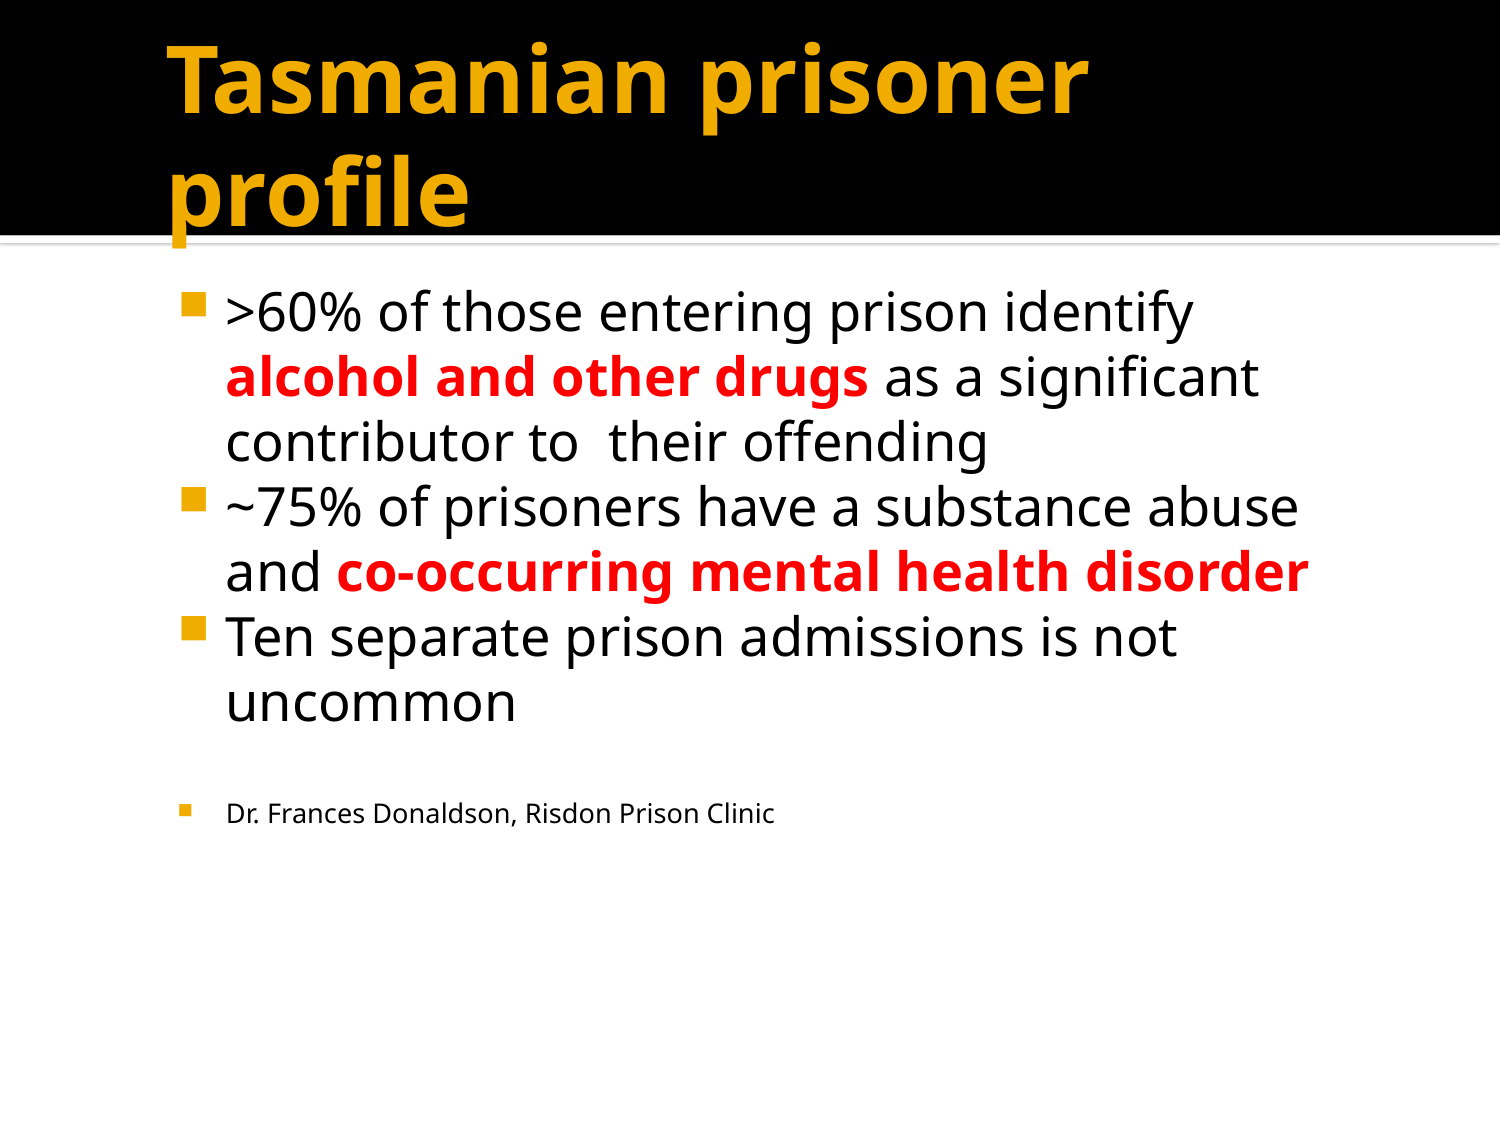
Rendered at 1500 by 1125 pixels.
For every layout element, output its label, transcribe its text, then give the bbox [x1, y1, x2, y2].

title Tasmanian prisoner profile [150, 37, 1350, 227]
list >60% of those entering prison identify alcohol and other drugs as a significant contributor to their offending ~75% of prisoners have a substance abuse and co-occurring mental health disorder Ten separate prison admissions is not uncommon Dr. Frances Donaldson, Risdon Prison Clinic [150, 262, 1350, 934]
